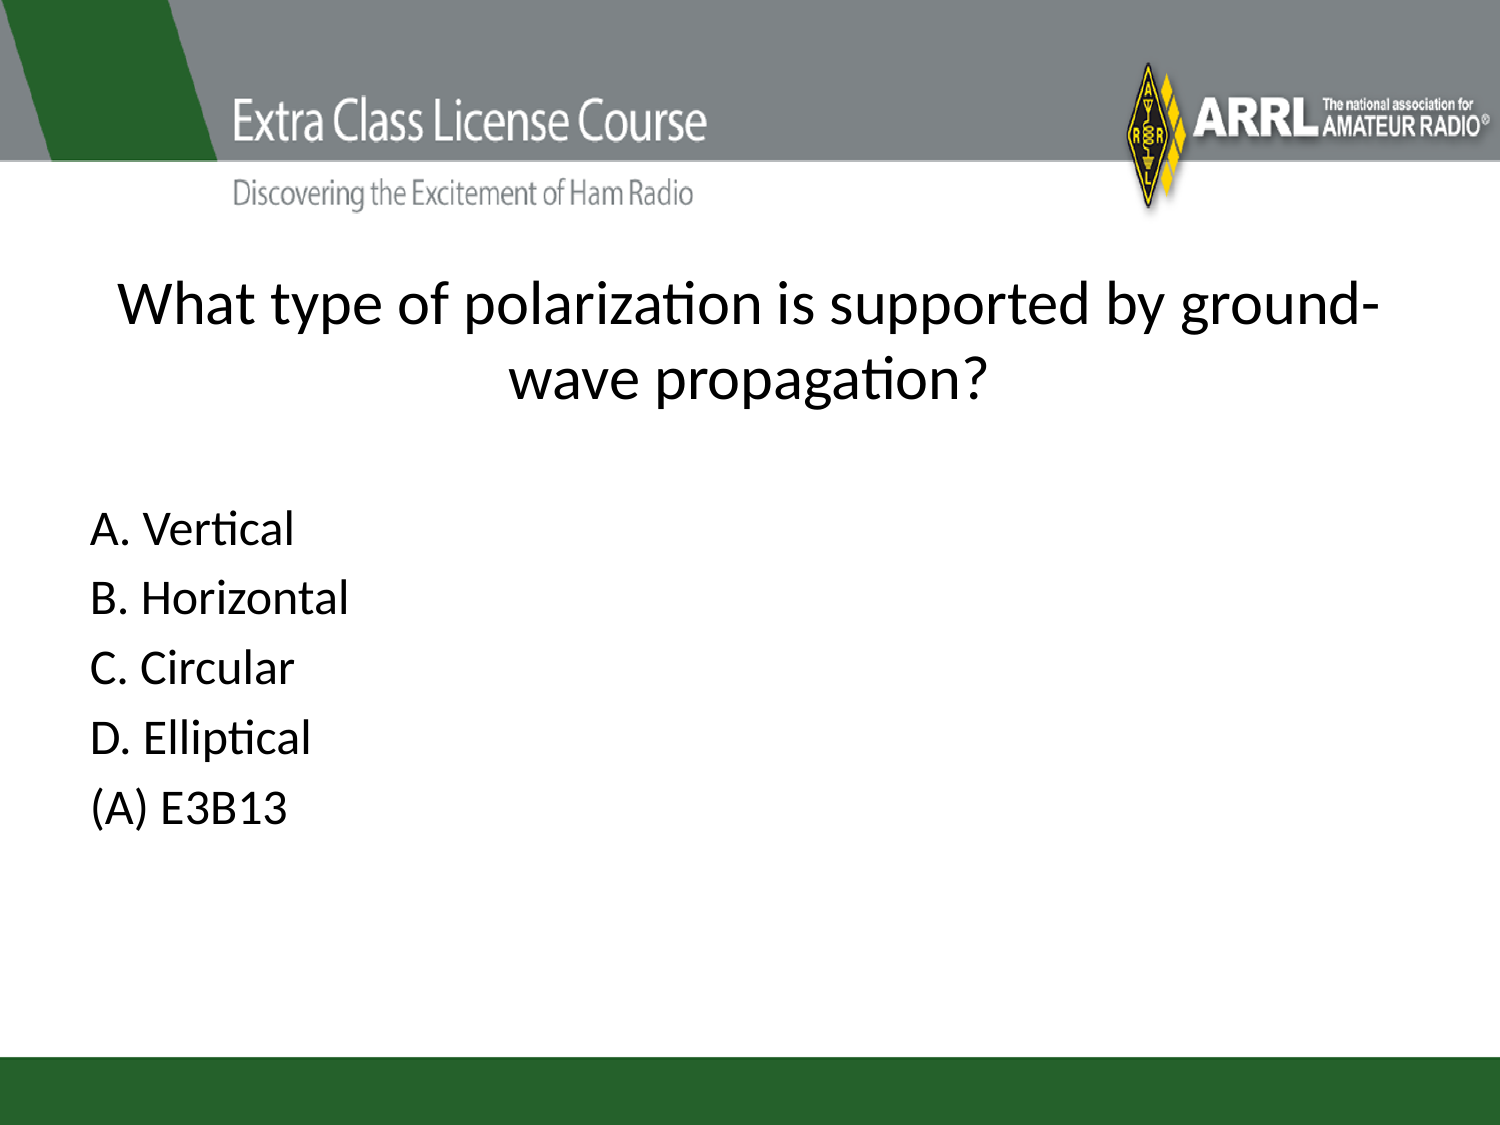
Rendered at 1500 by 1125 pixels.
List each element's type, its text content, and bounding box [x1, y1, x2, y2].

picture [0, 0, 1500, 1125]
title What type of polarization is supported by ground-wave propagation? [75, 254, 1425, 435]
list A. Vertical B. Horizontal C. Circular D. Elliptical (A) E3B13 [75, 487, 1425, 1005]
